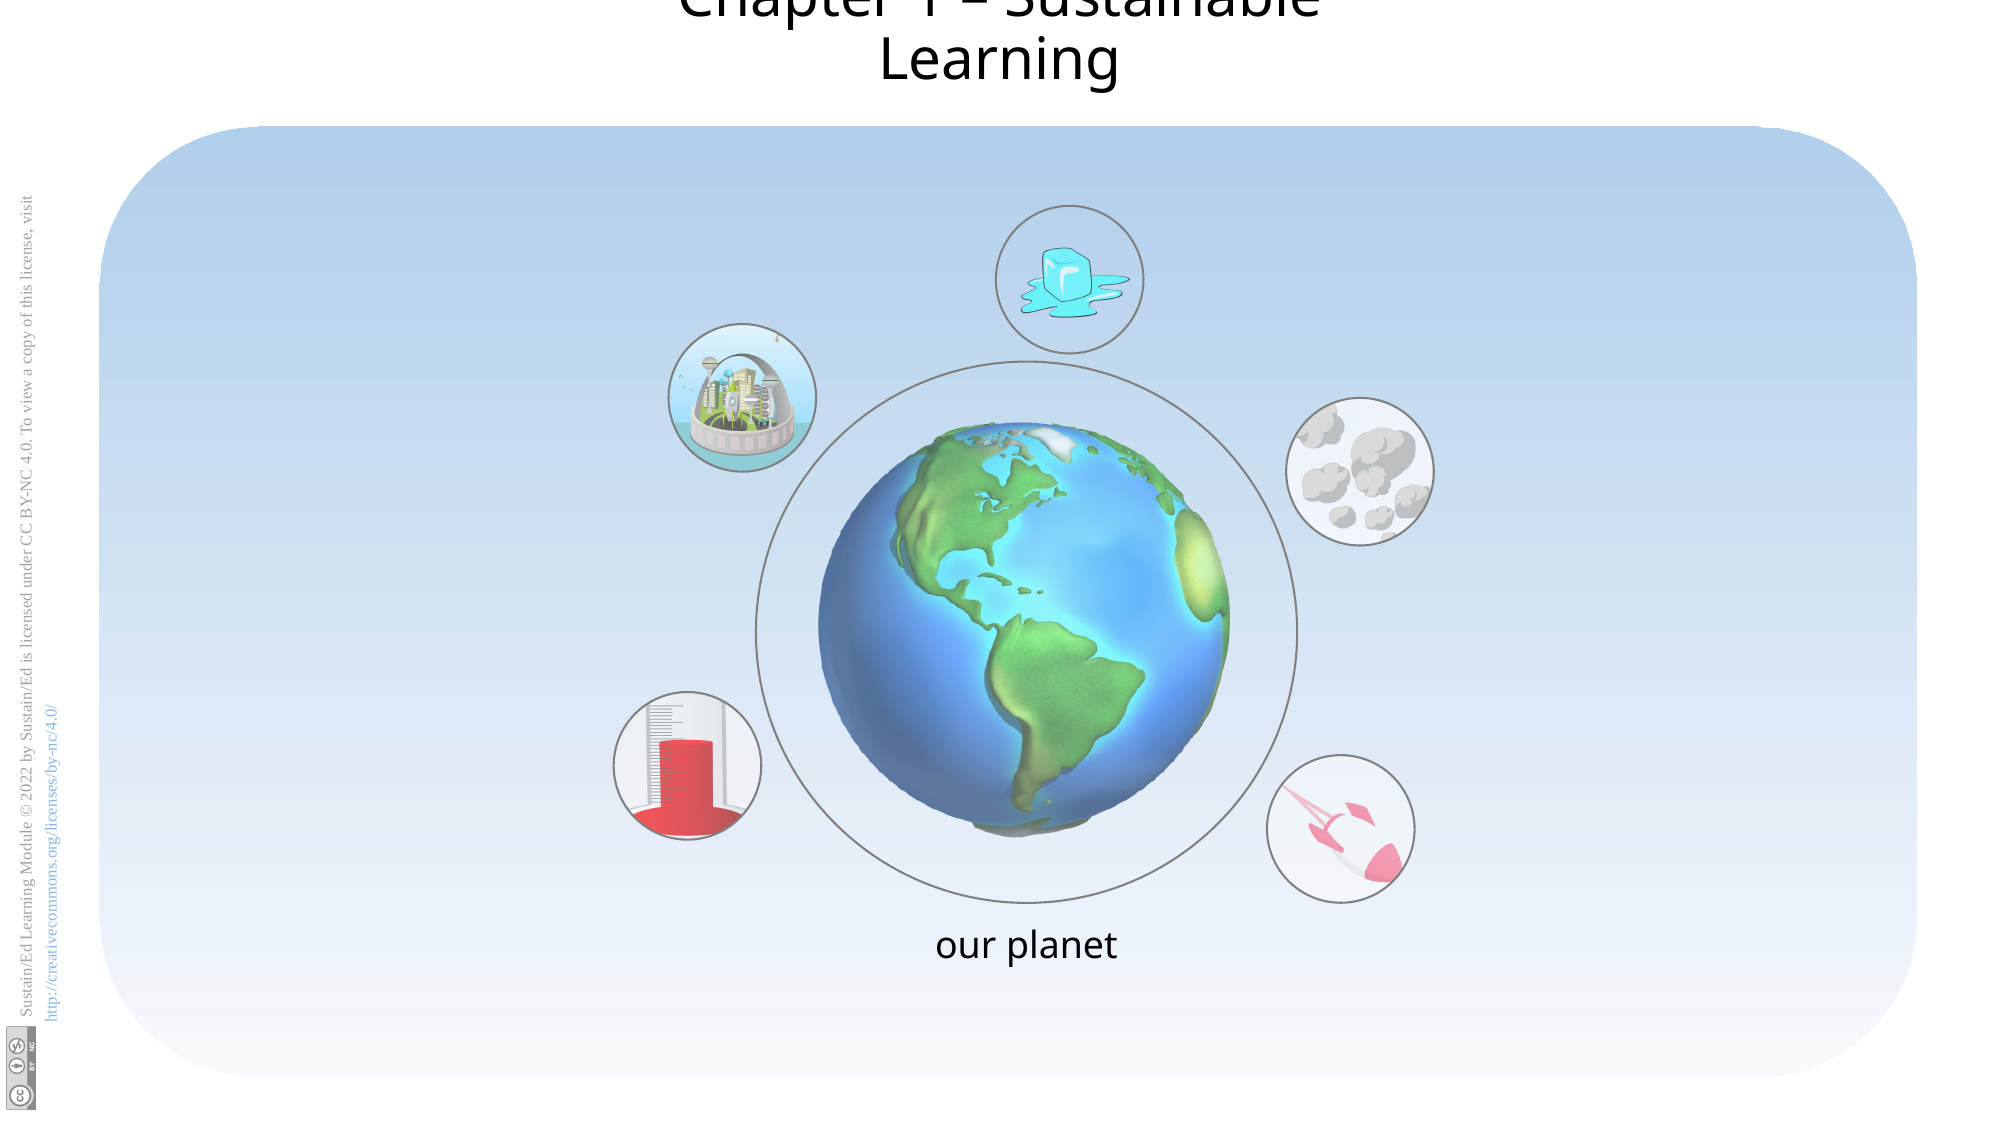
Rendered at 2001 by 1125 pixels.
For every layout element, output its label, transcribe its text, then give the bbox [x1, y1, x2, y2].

text_box Chapter 1 – Sustainable Learning [561, 36, 1438, 100]
text_box [1265, 754, 1416, 904]
text_box our planet [920, 914, 1133, 974]
text_box [994, 204, 1145, 355]
text_box [1285, 396, 1435, 547]
text_box [667, 323, 818, 473]
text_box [0, 167, 75, 1112]
text_box [612, 690, 763, 841]
text_box [98, 125, 1918, 1078]
text_box [754, 360, 1299, 904]
